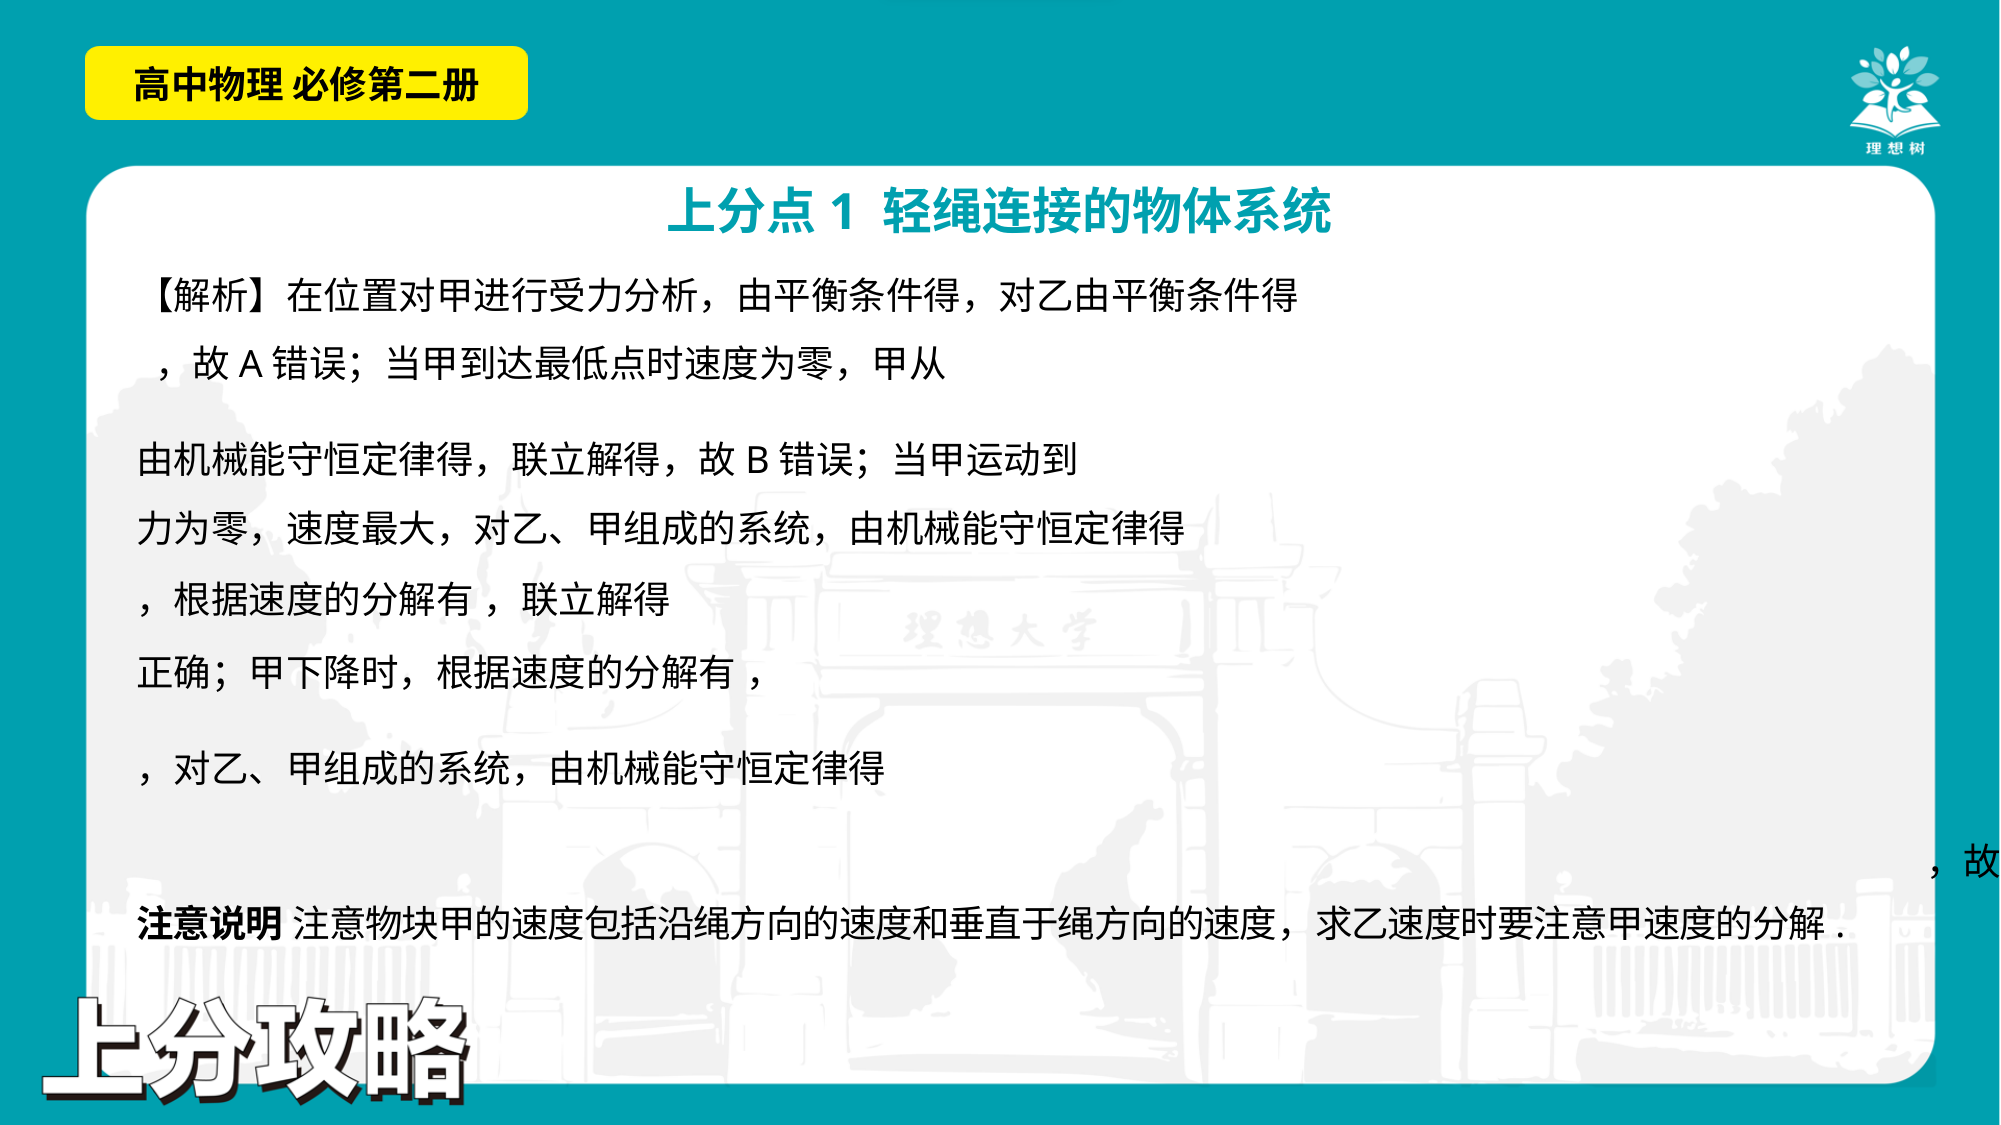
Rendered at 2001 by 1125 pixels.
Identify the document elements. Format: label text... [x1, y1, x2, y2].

picture [0, 0, 2000, 1125]
text_box 注意说明 注意物块甲的速度包括沿绳方向的速度和垂直于绳方向的速度，求乙速度时要注意甲速度的分解. [136, 877, 1865, 938]
